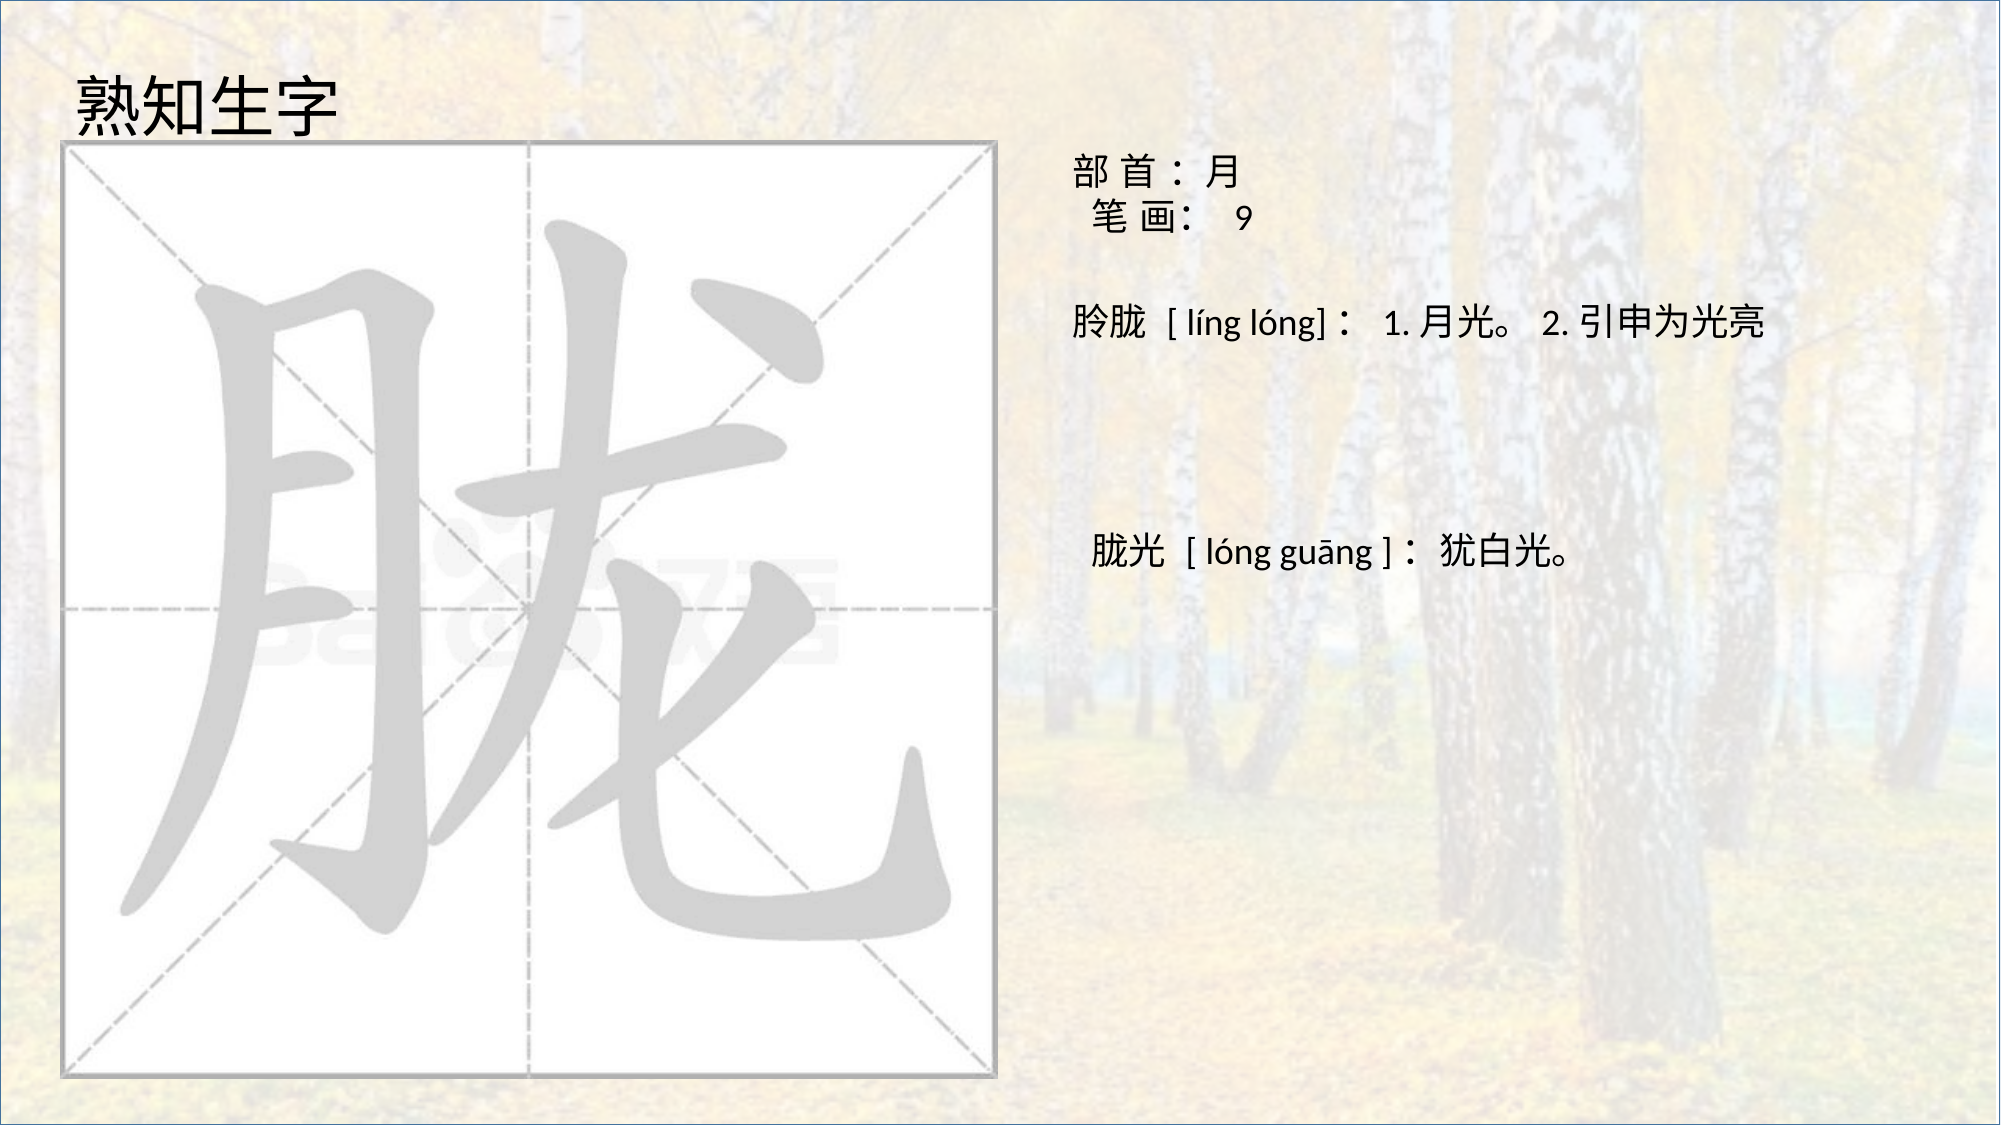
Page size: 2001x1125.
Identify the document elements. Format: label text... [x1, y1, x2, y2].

text_box 朎胧 [ líng lóng]：1.月光。2.引申为光亮 [1057, 290, 1823, 350]
picture [59, 140, 998, 1079]
text_box 部 首 ：月 笔 画： 9 [1057, 140, 1474, 246]
text_box 胧光 [ lóng guāng ]：犹白光。 [1076, 519, 1759, 580]
text_box 熟知生字 [60, 57, 1181, 152]
